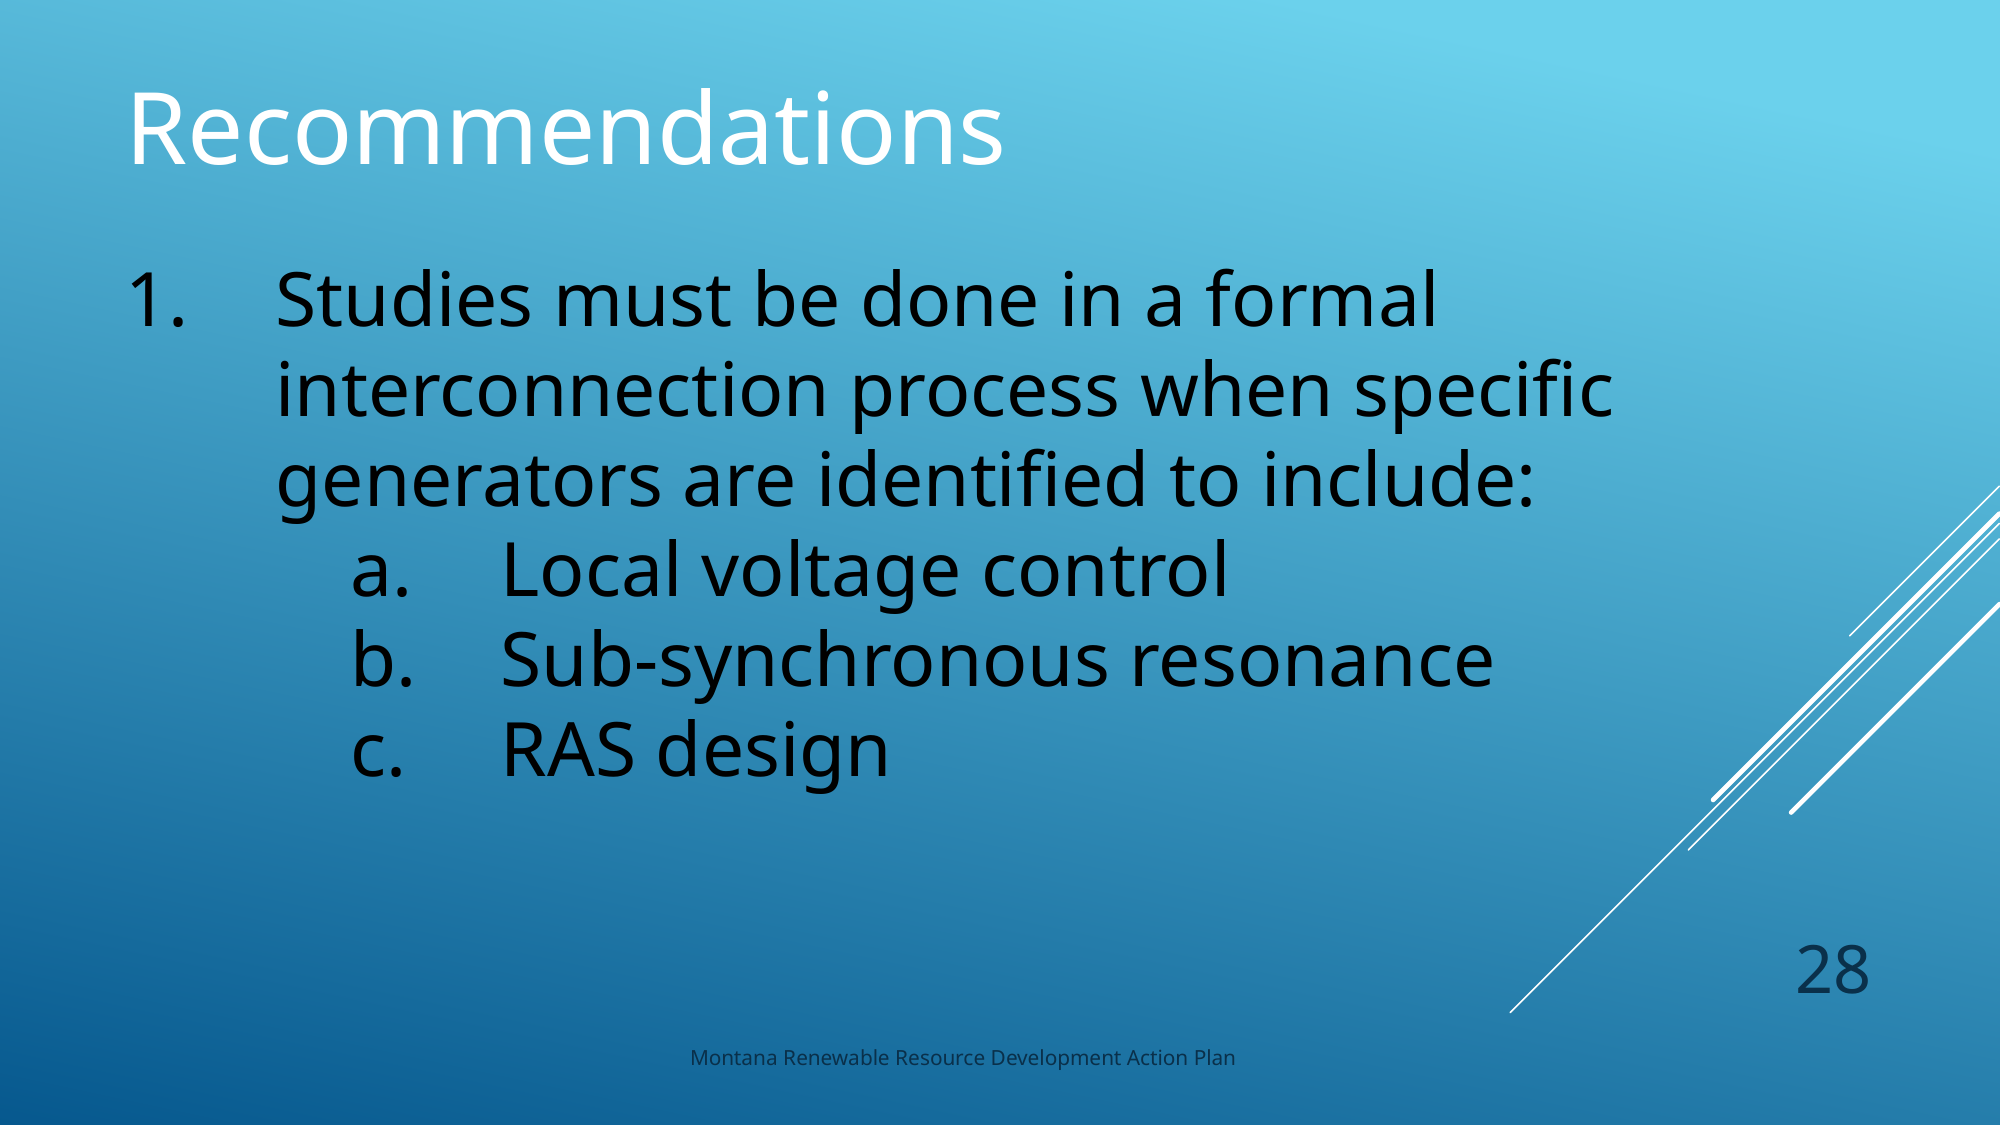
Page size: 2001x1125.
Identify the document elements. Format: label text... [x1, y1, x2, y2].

footer Montana Renewable Resource Development Action Plan [675, 1037, 1425, 1098]
text_box Studies must be done in a formal interconnection process when specific generators are identified to include: Local voltage control Sub-synchronous resonance RAS design [110, 244, 1814, 880]
slide_number 28 [1700, 915, 1888, 1025]
text_box Recommendations [110, 56, 1874, 192]
